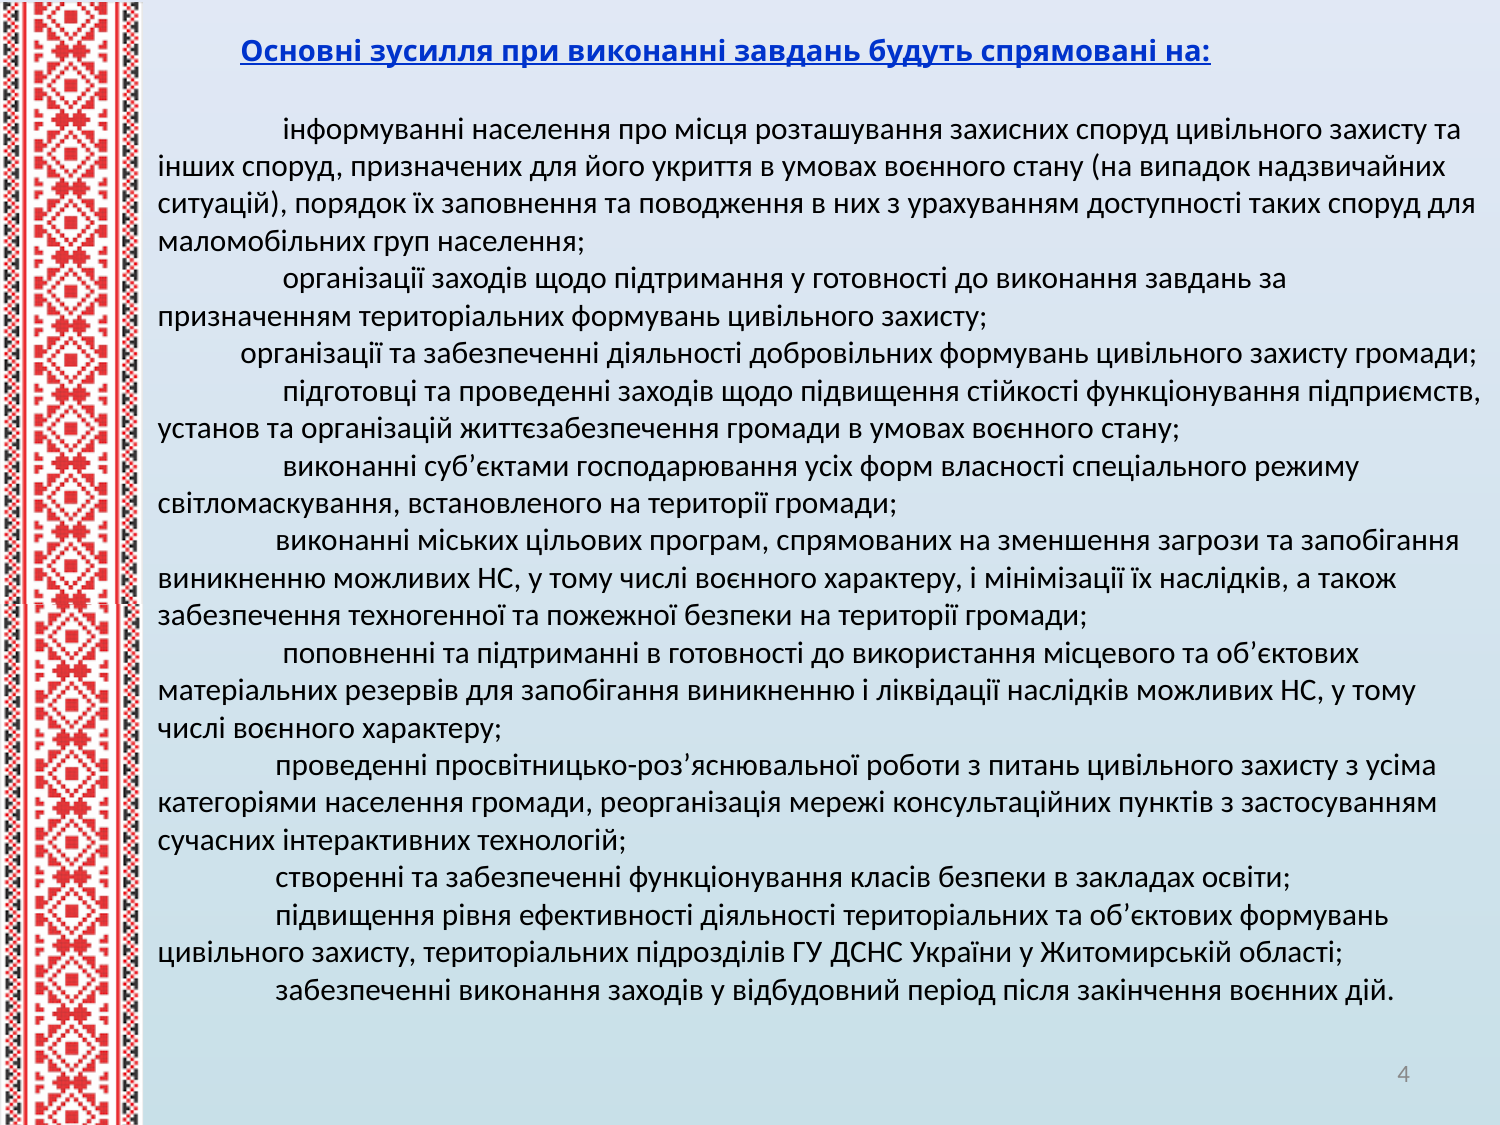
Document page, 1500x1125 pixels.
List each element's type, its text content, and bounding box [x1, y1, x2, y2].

text_box Основні зусилля при виконанні завдань будуть спрямовані на: інформуванні населення про місця розташування захисних споруд цивільного захисту та інших споруд, призначених для його укриття в умовах воєнного стану (на випадок надзвичайних ситуацій), порядок їх заповнення та поводження в них з урахуванням доступності таких споруд для маломобільних груп населення; організації заходів щодо підтримання у готовності до виконання завдань за призначенням територіальних формувань цивільного захисту; організації та забезпеченні діяльності добровільних формувань цивільного захисту громади; підготовці та проведенні заходів щодо підвищення стійкості функціонування підприємств, установ та організацій життєзабезпечення громади в умовах воєнного стану; виконанні суб’єктами господарювання усіх форм власності спеціального режиму світломаскування, встановленого на території громади; виконанні міських цільових програм, спрямованих на зменшення загрози та запобігання виникненню можливих НС, у тому числі воєнного характеру, і мінімізації їх наслідків, а також забезпечення техногенної та пожежної безпеки на території громади; поповненні та підтриманні в готовності до використання місцевого та об’єктових матеріальних резервів для запобігання виникненню і ліквідації наслідків можливих НС, у тому числі воєнного характеру; проведенні просвітницько-роз’яснювальної роботи з питань цивільного захисту з усіма категоріями населення громади, реорганізація мережі консультаційних пунктів з застосуванням сучасних інтерактивних технологій; створенні та забезпеченні функціонування класів безпеки в закладах освіти; підвищення рівня ефективності діяльності територіальних та об’єктових формувань цивільного захисту, територіальних підрозділів ГУ ДСНС України у Житомирській області; забезпеченні виконання заходів у відбудовний період після закінчення воєнних дій. [142, 0, 1500, 1014]
picture [0, 1, 144, 1125]
slide_number 4 [1074, 1042, 1425, 1103]
